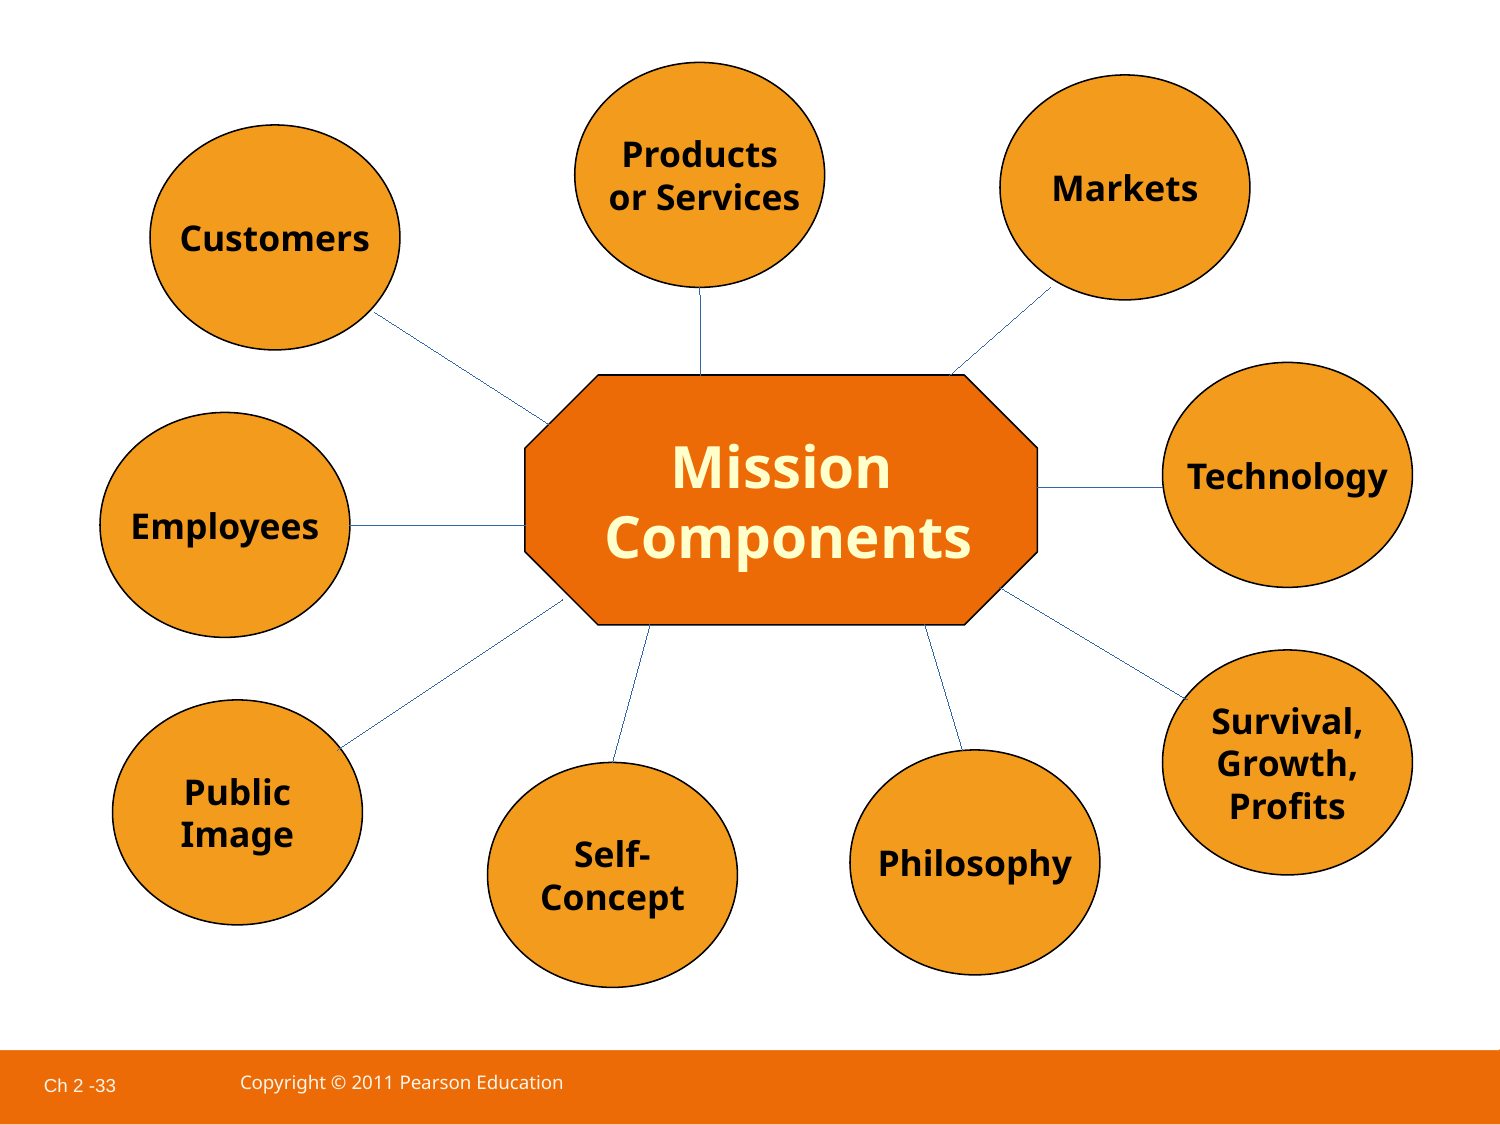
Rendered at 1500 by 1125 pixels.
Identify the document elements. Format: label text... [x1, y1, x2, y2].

text_box Copyright © 2011 Pearson Education [233, 1070, 697, 1093]
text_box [1162, 362, 1413, 588]
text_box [849, 749, 1101, 976]
picture [1248, 1042, 1500, 1124]
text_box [99, 412, 351, 638]
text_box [574, 62, 825, 288]
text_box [1162, 649, 1413, 876]
text_box [0, 1050, 1500, 1125]
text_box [999, 74, 1251, 301]
text_box Ch 2 -33 [43, 1073, 153, 1097]
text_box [487, 762, 738, 988]
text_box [112, 699, 363, 926]
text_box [524, 374, 1038, 626]
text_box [149, 124, 401, 351]
